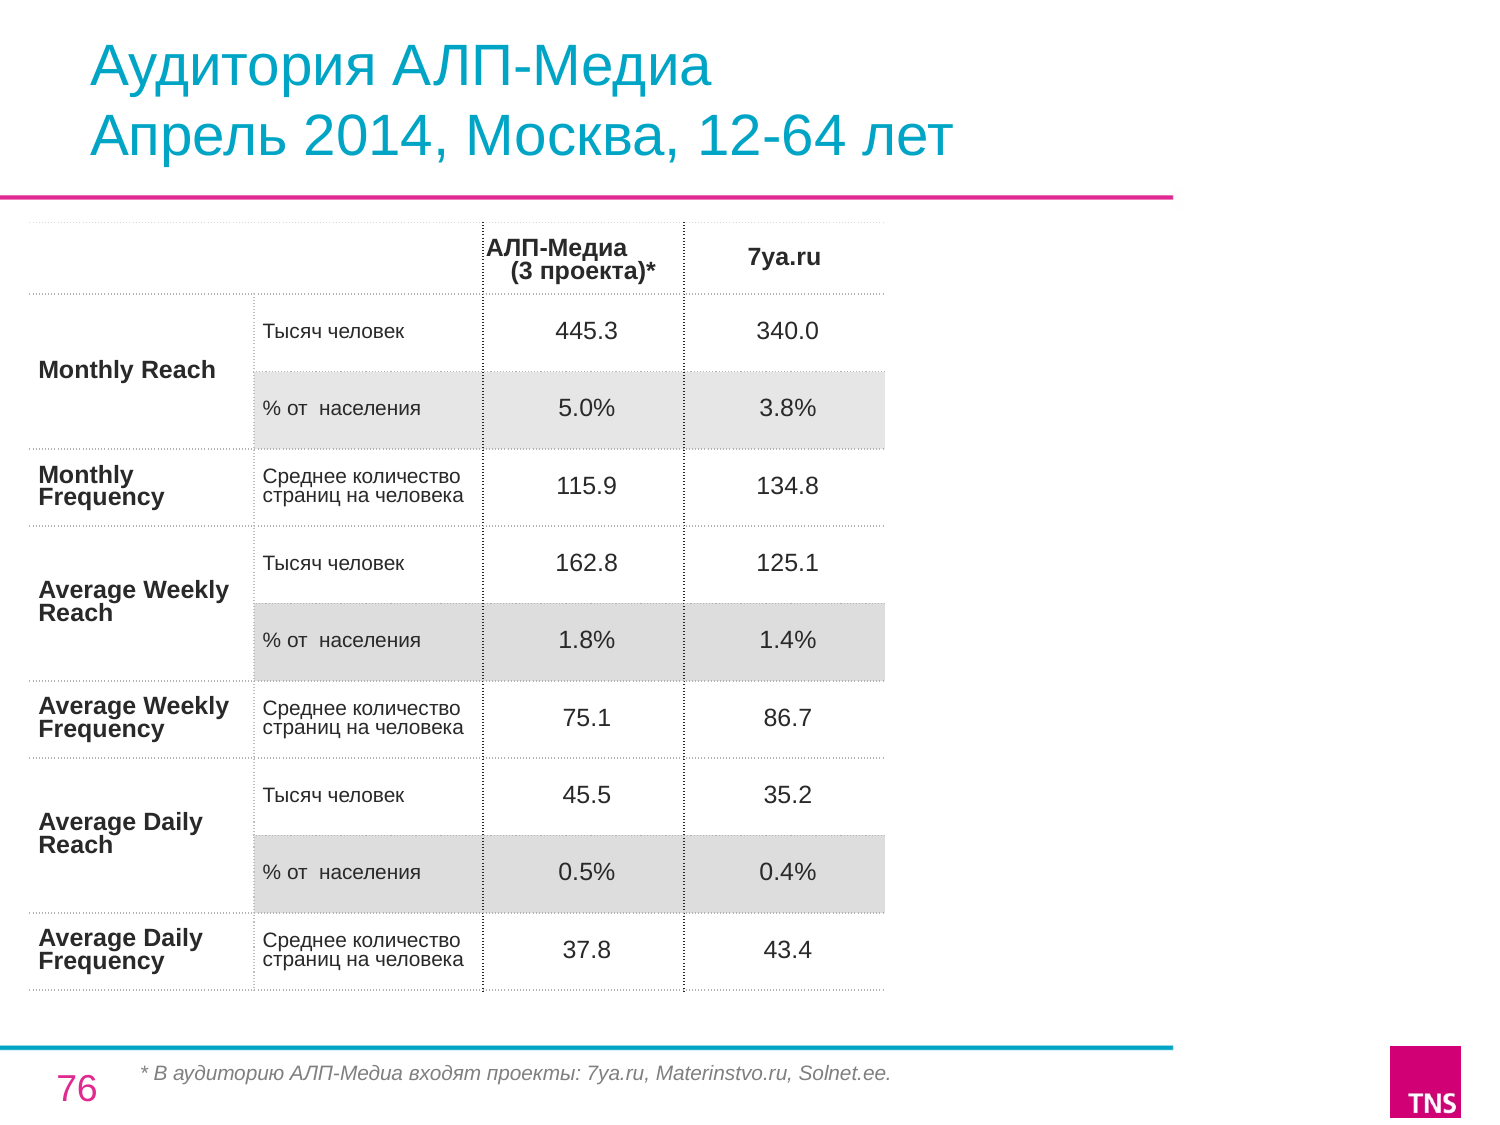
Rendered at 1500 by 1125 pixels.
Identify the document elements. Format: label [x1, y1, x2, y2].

slide_number [40, 1055, 392, 1125]
title [74, 8, 1476, 187]
table_header [29, 223, 885, 294]
text_box [124, 1052, 1463, 1092]
table_cell [29, 294, 885, 990]
picture [0, 0, 1500, 1125]
